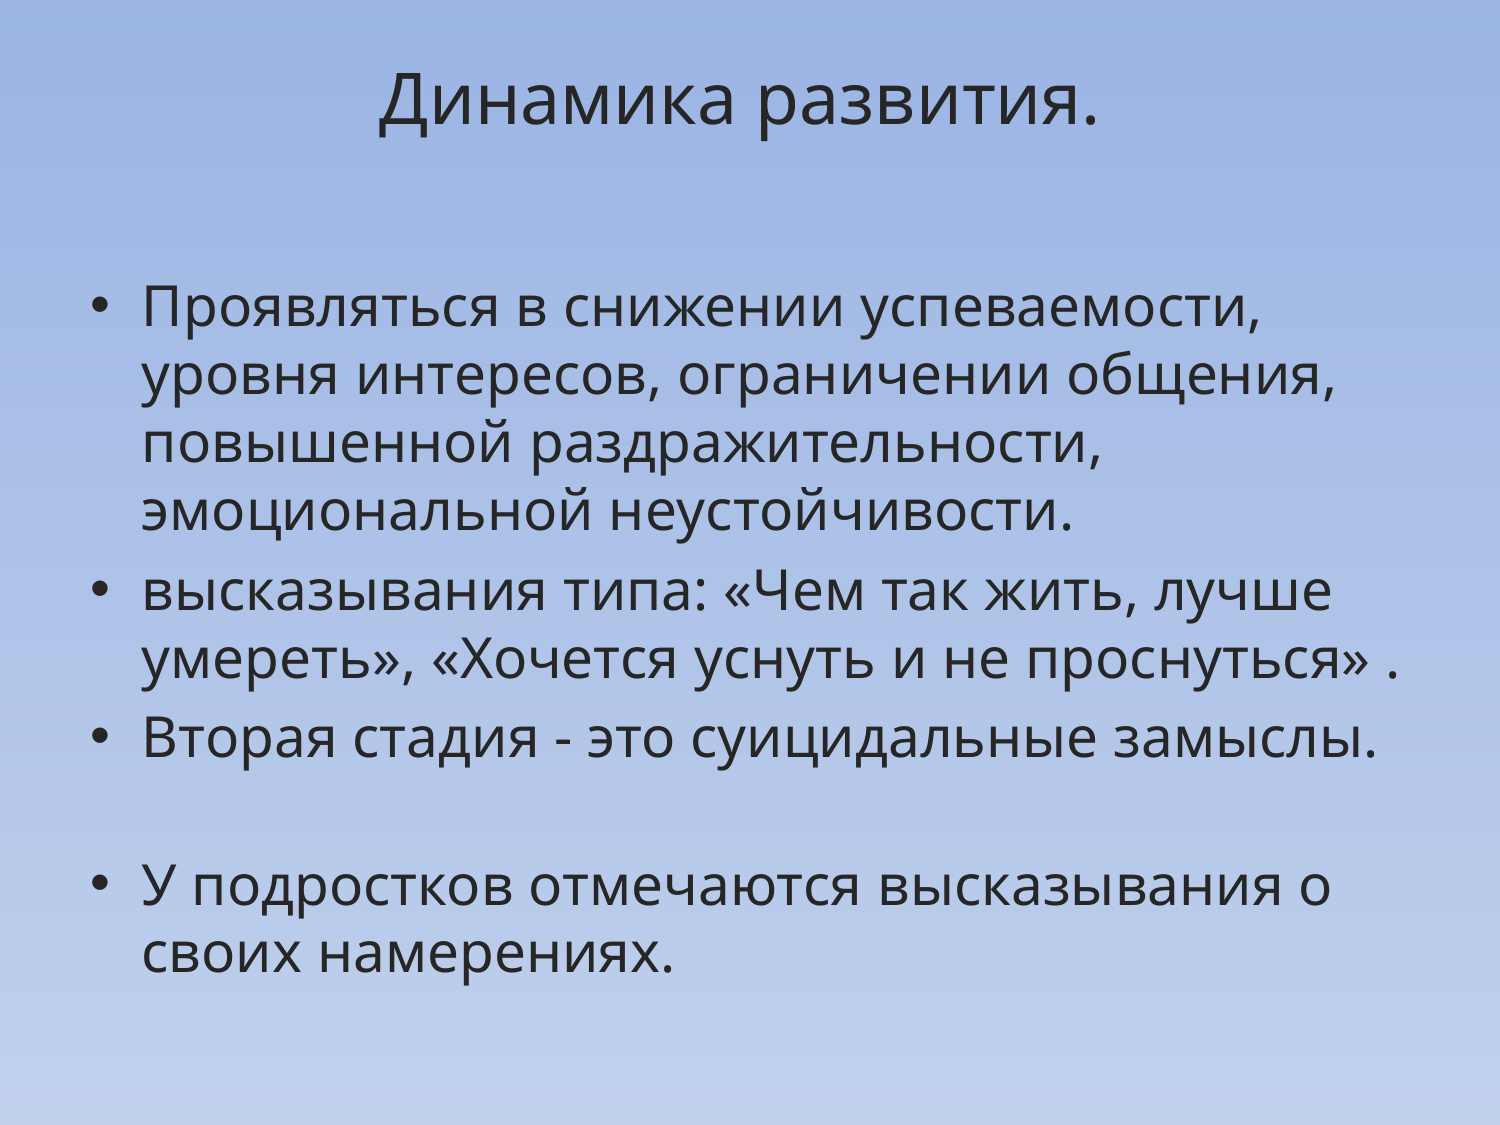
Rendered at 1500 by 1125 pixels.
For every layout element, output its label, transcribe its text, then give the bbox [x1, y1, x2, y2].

list Проявляться в снижении успеваемости, уровня интересов, ограничении общения, повышенной раздражительности, эмоциональной неустойчивости. высказывания типа: «Чем так жить, лучше умереть», «Хочется уснуть и не проснуться» . Вторая стадия - это суицидальные замыслы. У подростков отмечаются высказывания о своих намерениях. [75, 262, 1425, 1005]
title Динамика развития. [75, 45, 1425, 233]
